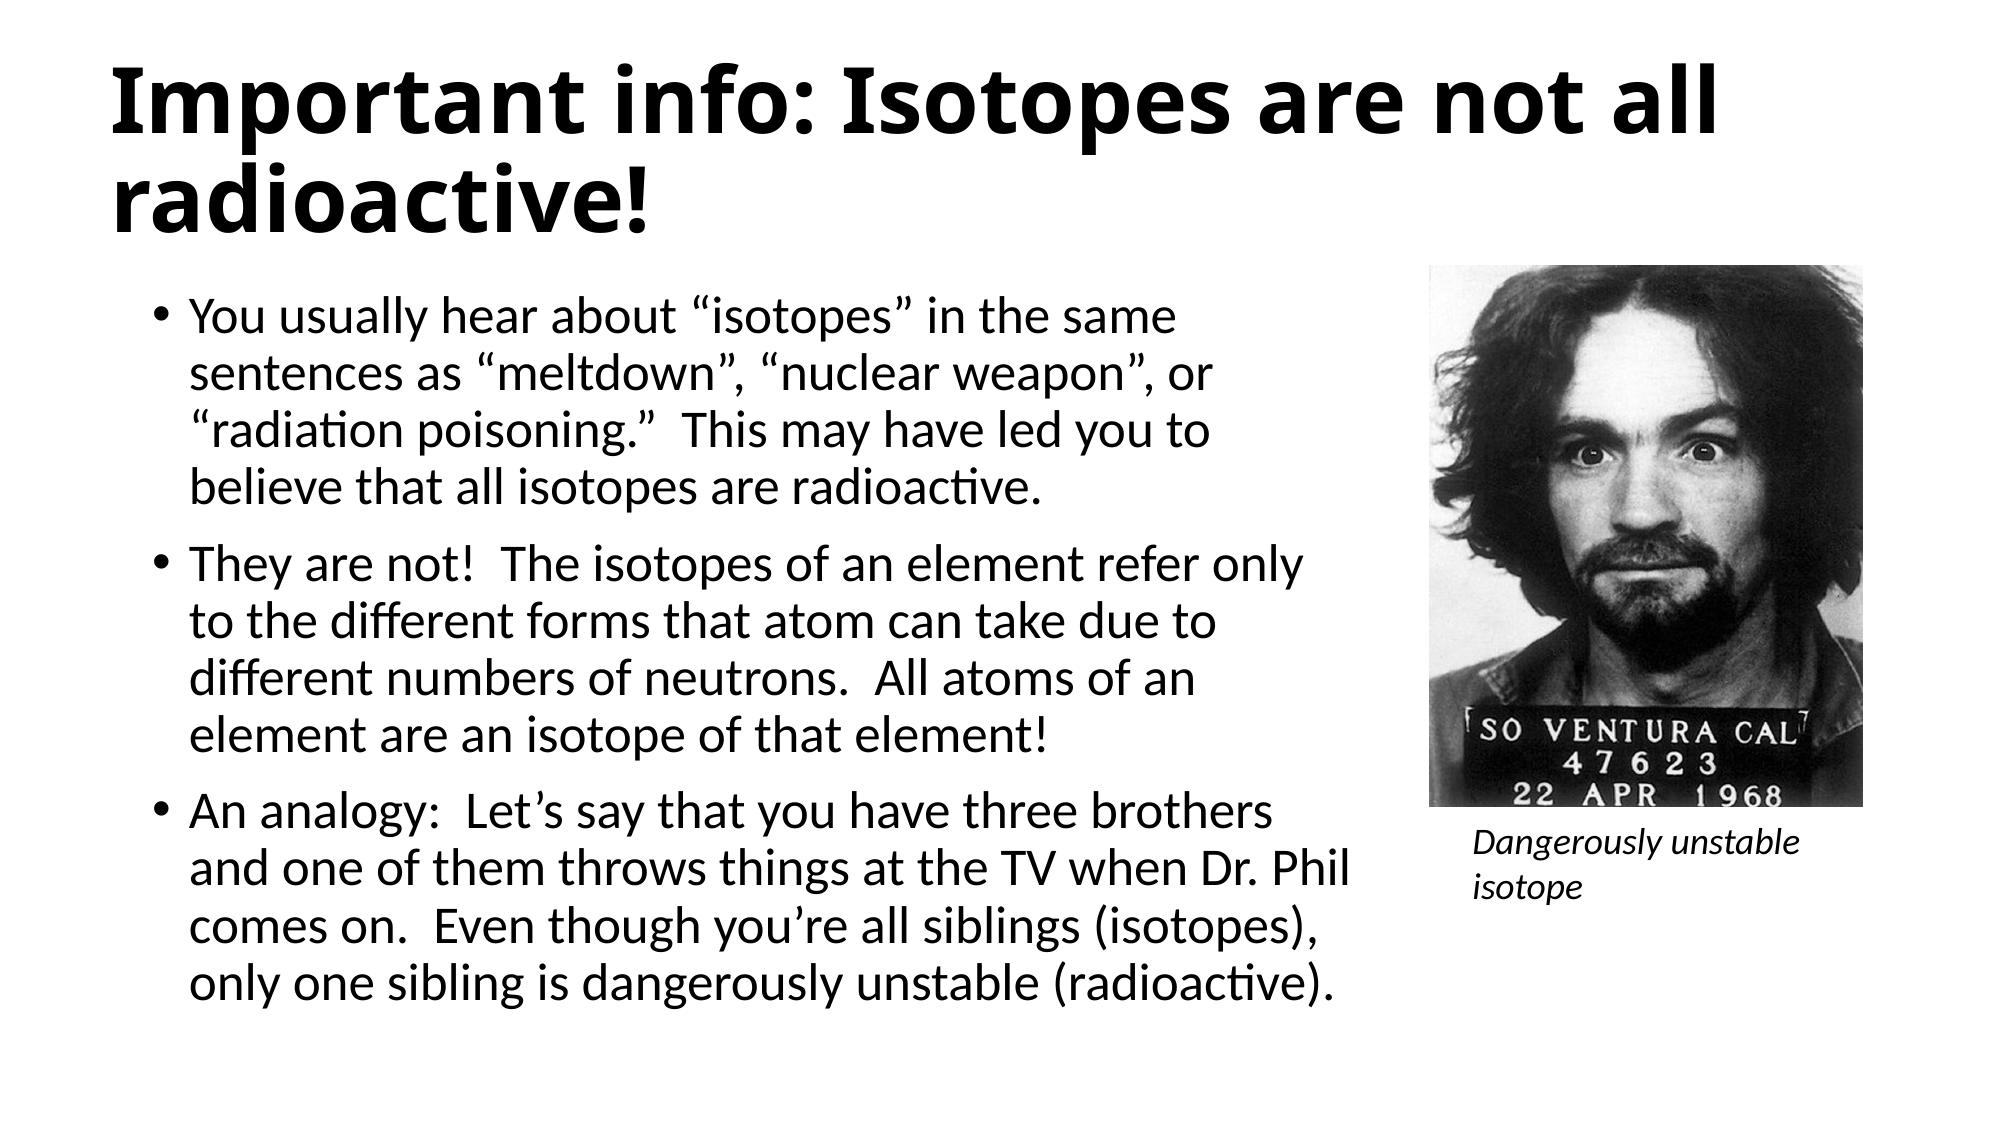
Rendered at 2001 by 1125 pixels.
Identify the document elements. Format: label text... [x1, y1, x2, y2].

title Important info: Isotopes are not all radioactive! [95, 44, 1821, 262]
text_box Dangerously unstable isotope [1457, 809, 1889, 915]
list You usually hear about “isotopes” in the same sentences as “meltdown”, “nuclear weapon”, or “radiation poisoning.” This may have led you to believe that all isotopes are radioactive. They are not! The isotopes of an element refer only to the different forms that atom can take due to different numbers of neutrons. All atoms of an element are an isotope of that element! An analogy: Let’s say that you have three brothers and one of them throws things at the TV when Dr. Phil comes on. Even though you’re all siblings (isotopes), only one sibling is dangerously unstable (radioactive). [137, 280, 1372, 1046]
picture [1429, 265, 1863, 807]
